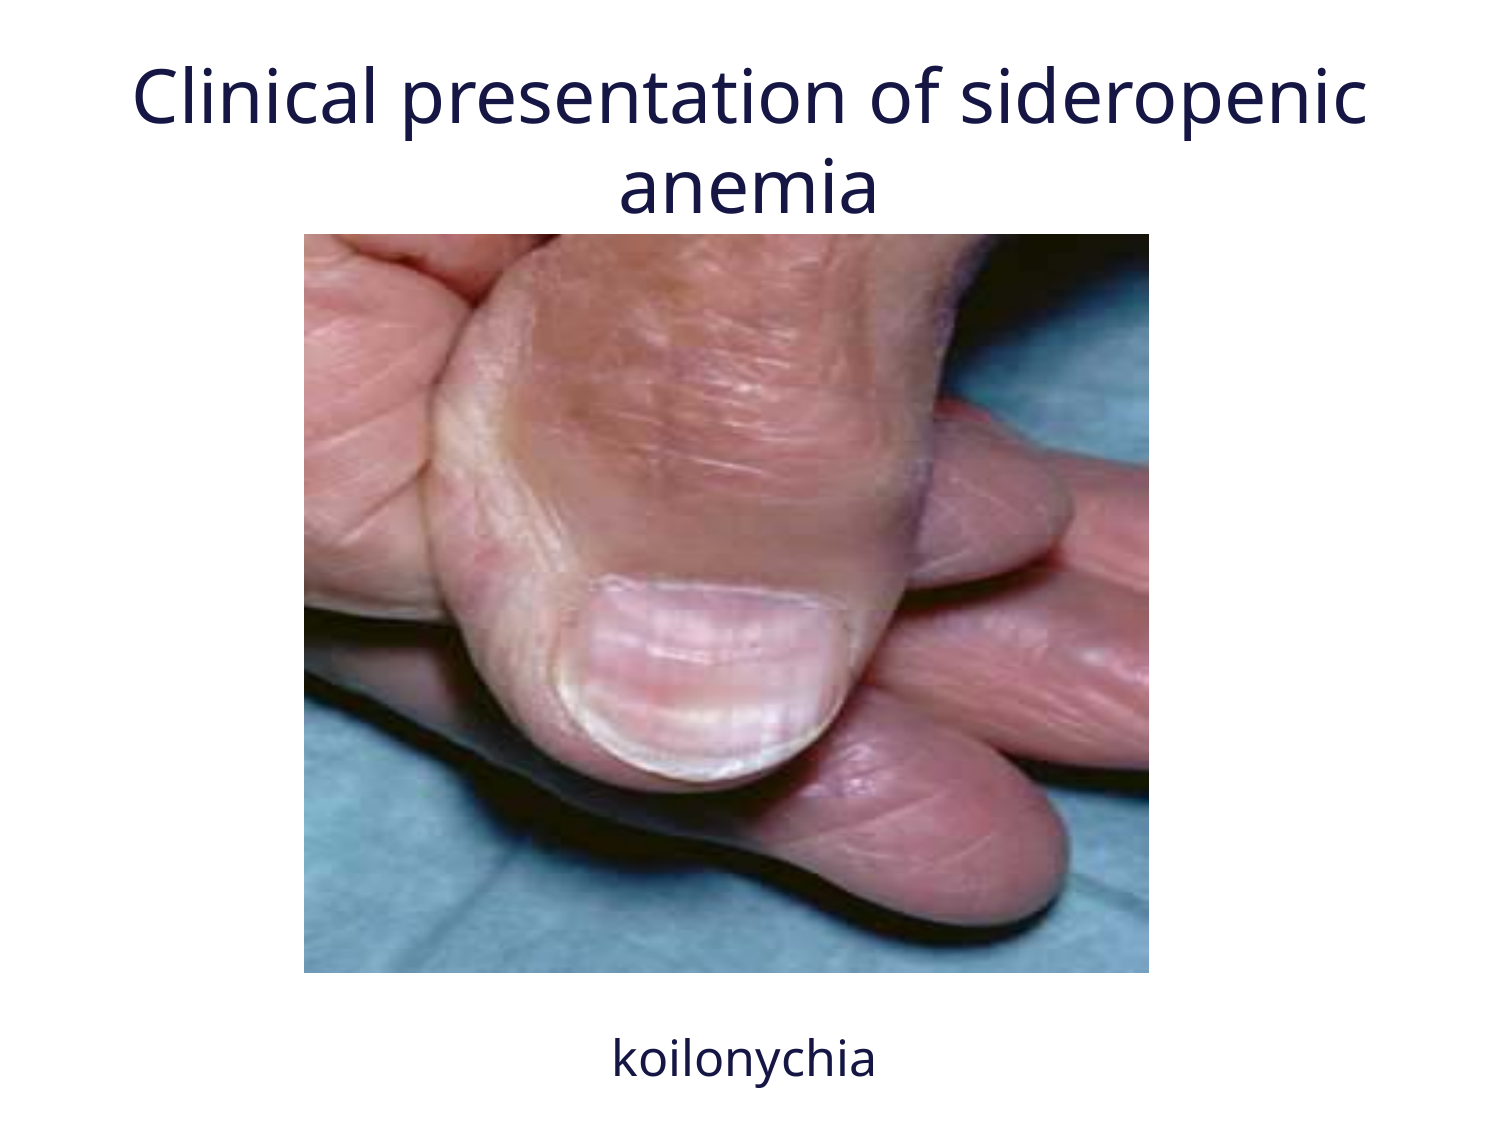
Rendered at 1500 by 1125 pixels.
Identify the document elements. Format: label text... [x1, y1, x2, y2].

text_box koilonychia [597, 1019, 893, 1095]
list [304, 234, 1149, 973]
title Clinical presentation of sideropenic anemia [74, 44, 1426, 233]
